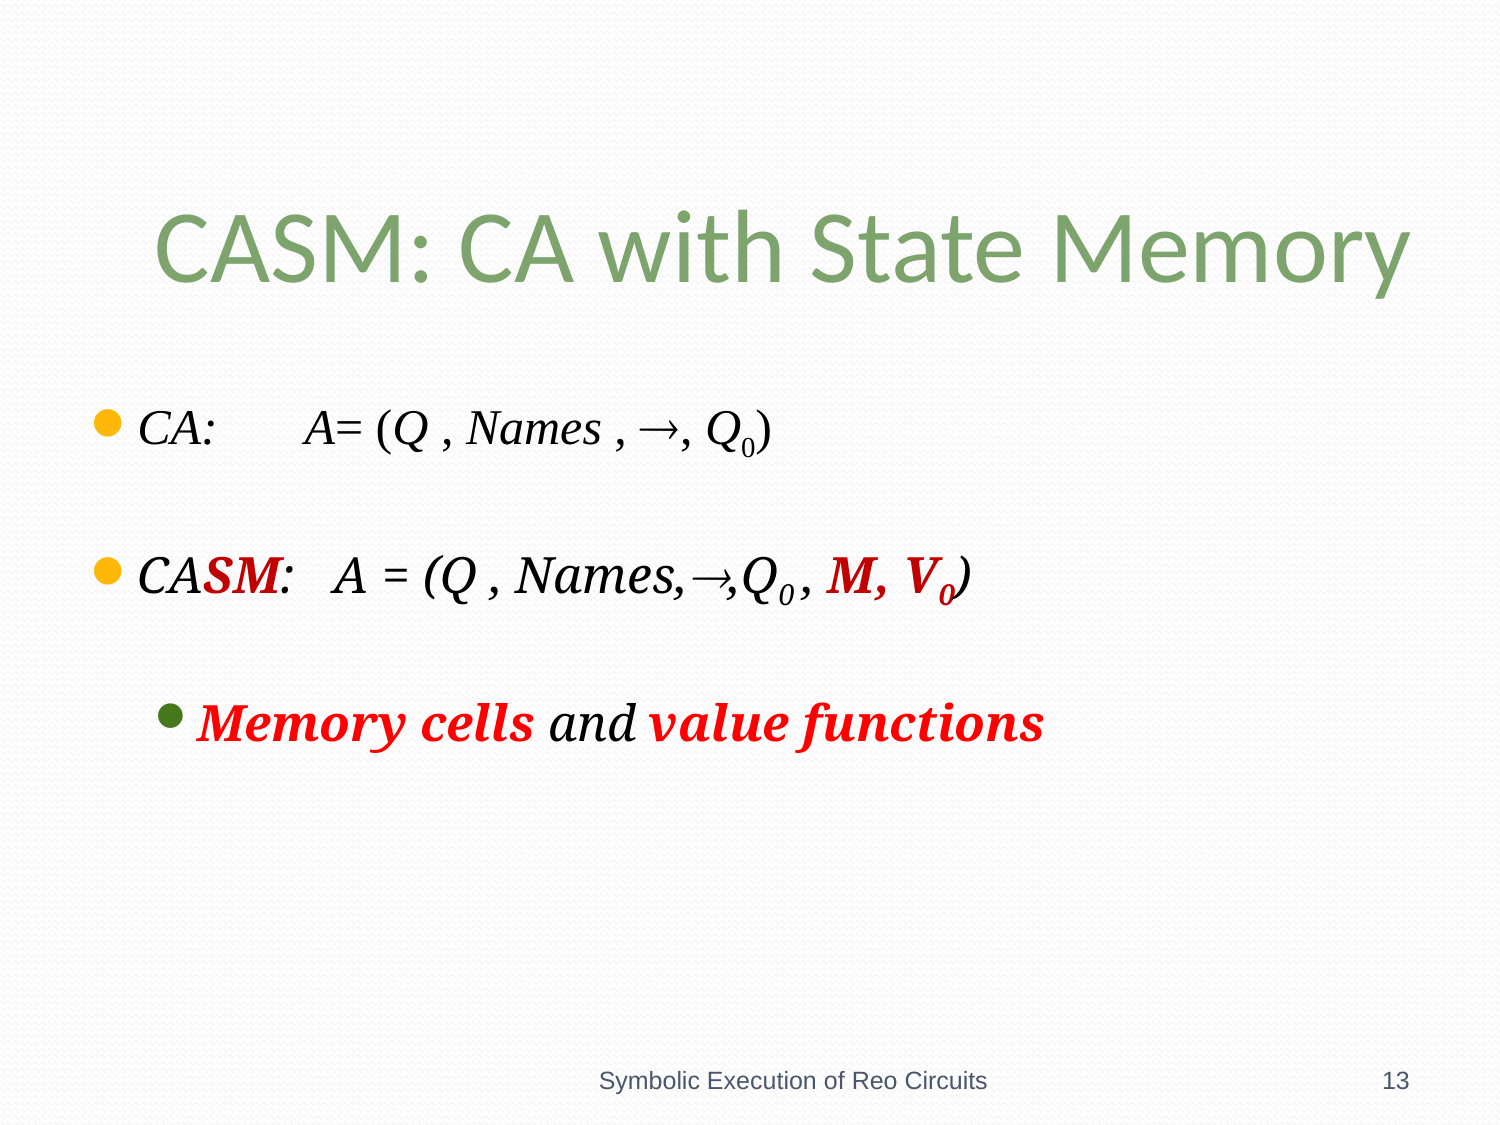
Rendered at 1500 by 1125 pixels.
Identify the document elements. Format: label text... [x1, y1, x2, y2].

footer Symbolic Execution of Reo Circuits [437, 1042, 1150, 1103]
list CA: A= (Q , Names , , Q0) CASM: A = (Q , Names,,Q0 , M, V0) Memory cells and value functions [74, 317, 1426, 1038]
slide_number 13 [1299, 1042, 1425, 1103]
title CASM: CA with State Memory [74, 115, 1426, 304]
